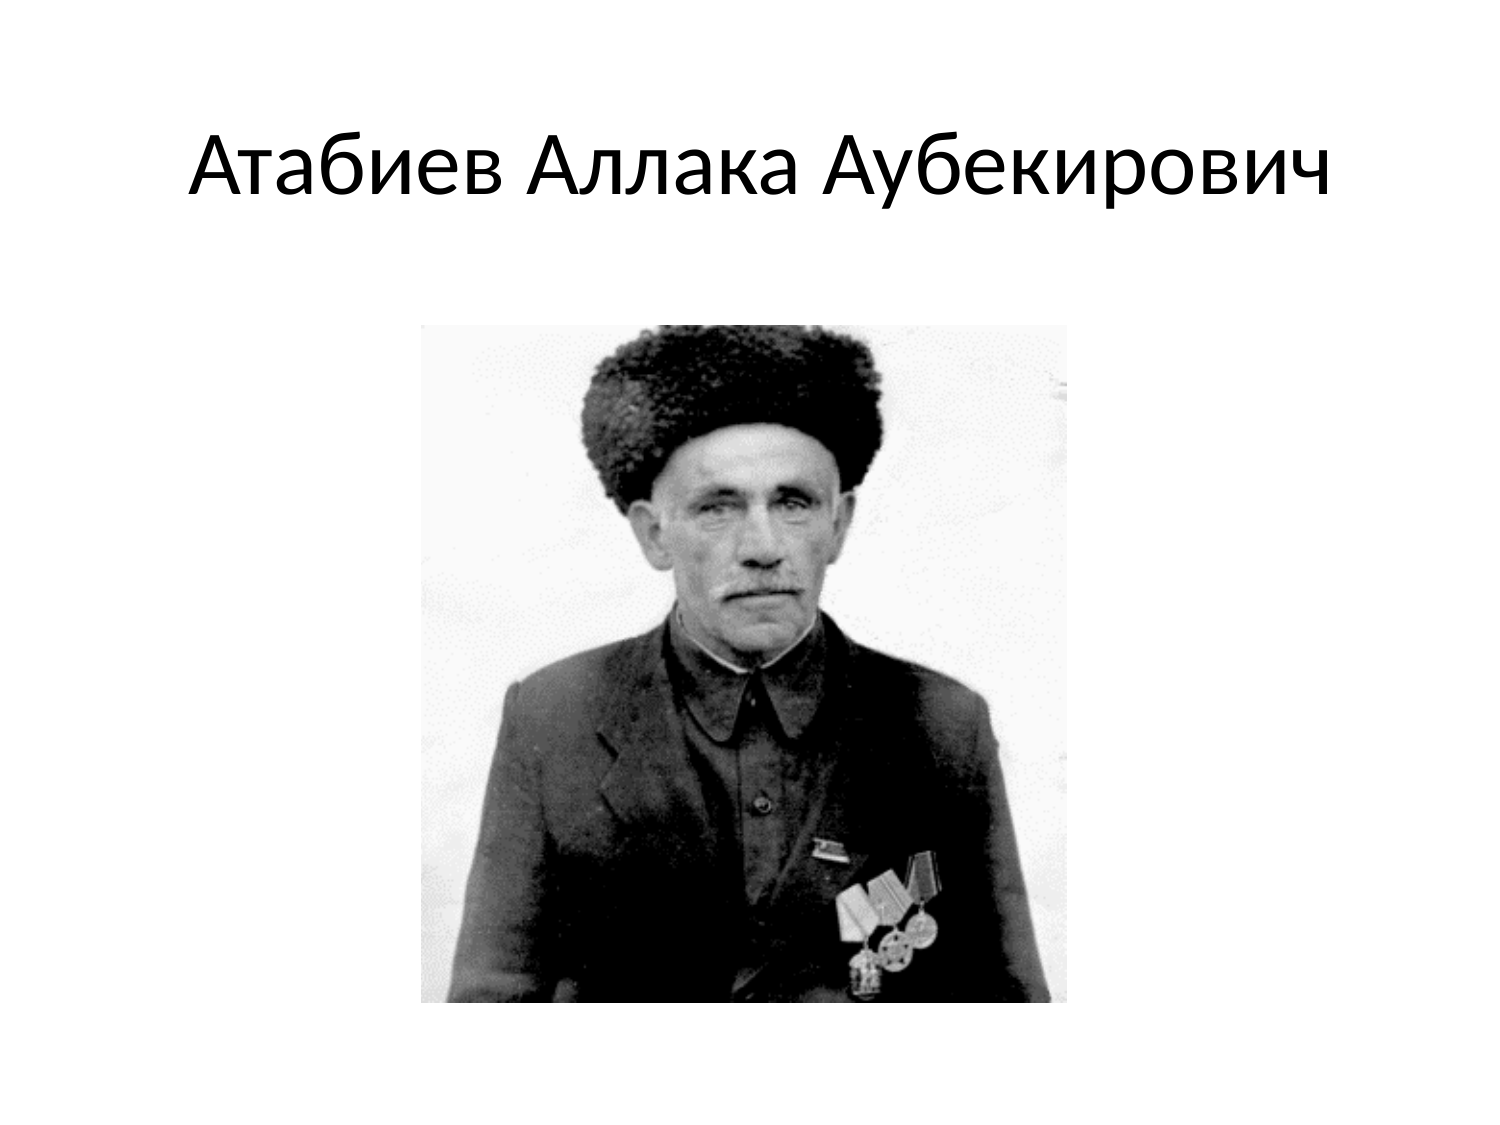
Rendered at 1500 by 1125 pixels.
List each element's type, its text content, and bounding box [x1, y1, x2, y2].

title Атабиев Аллака Аубекирович [128, 46, 1395, 270]
picture [421, 324, 1067, 1003]
